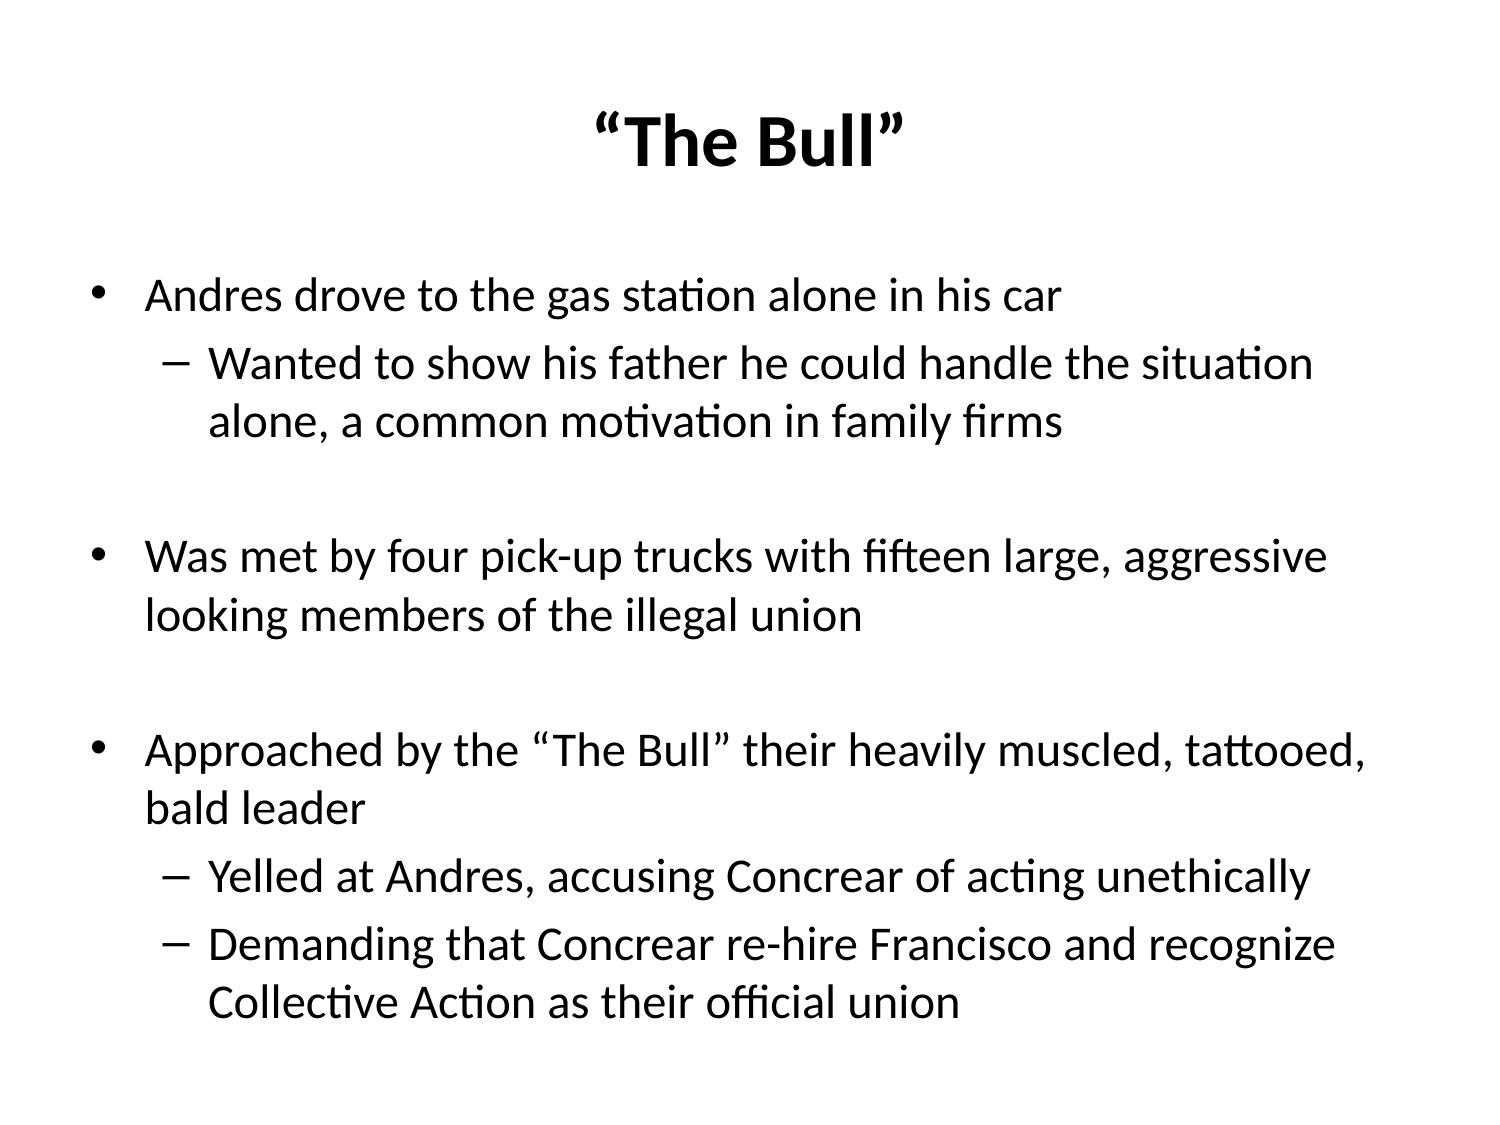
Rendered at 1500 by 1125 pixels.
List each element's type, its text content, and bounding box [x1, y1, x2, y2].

list Andres drove to the gas station alone in his car Wanted to show his father he could handle the situation alone, a common motivation in family firms Was met by four pick-up trucks with fifteen large, aggressive looking members of the illegal union Approached by the “The Bull” their heavily muscled, tattooed, bald leader Yelled at Andres, accusing Concrear of acting unethically Demanding that Concrear re-hire Francisco and recognize Collective Action as their official union [75, 255, 1425, 1040]
title “The Bull” [75, 42, 1425, 231]
